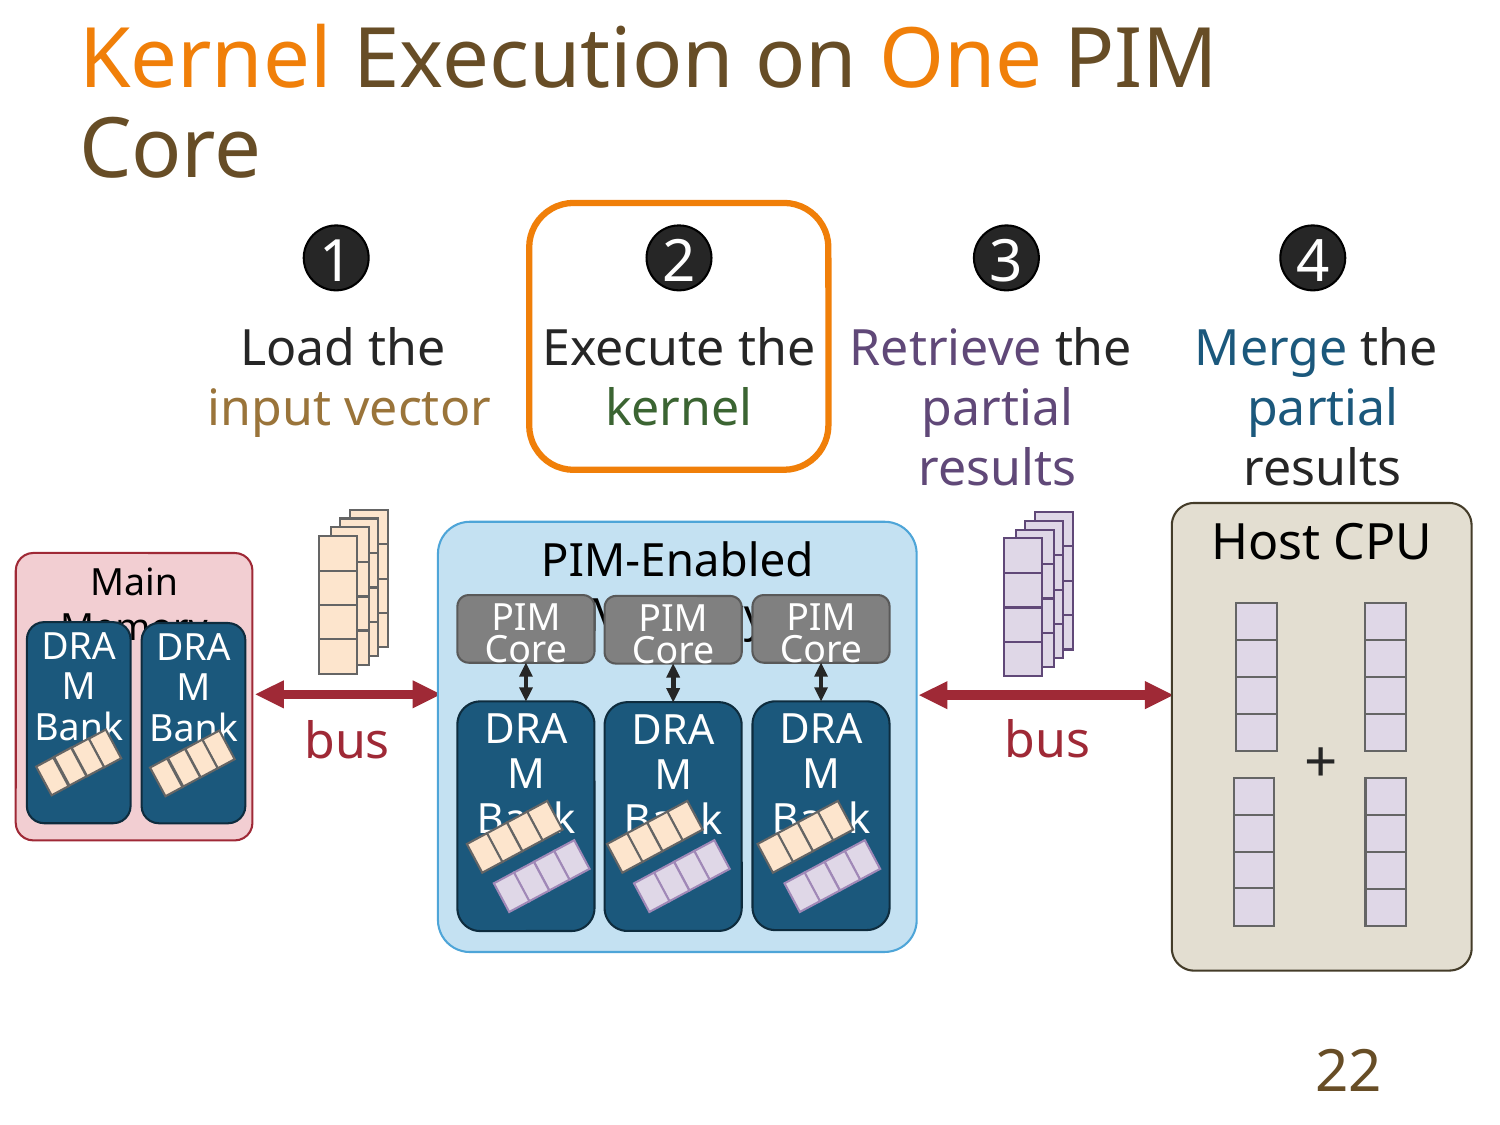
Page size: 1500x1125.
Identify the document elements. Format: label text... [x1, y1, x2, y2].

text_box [255, 694, 437, 779]
text_box Retrieve the partial results [821, 308, 1147, 503]
text_box Merge the partial results [1147, 308, 1499, 503]
text_box 3 [972, 224, 1040, 292]
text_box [1171, 502, 1472, 971]
text_box Execute the kernel [452, 308, 531, 443]
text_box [919, 695, 1171, 777]
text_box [1003, 511, 1073, 677]
text_box [528, 201, 830, 471]
text_box 1 [302, 224, 370, 292]
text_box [318, 509, 389, 675]
text_box 4 [1279, 224, 1347, 292]
text_box Kernel Execution on One PIM Core [64, 36, 1430, 175]
slide_number 22 [1059, 1042, 1397, 1103]
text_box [437, 521, 917, 953]
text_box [15, 552, 253, 841]
text_box Load the input vector [192, 308, 452, 443]
